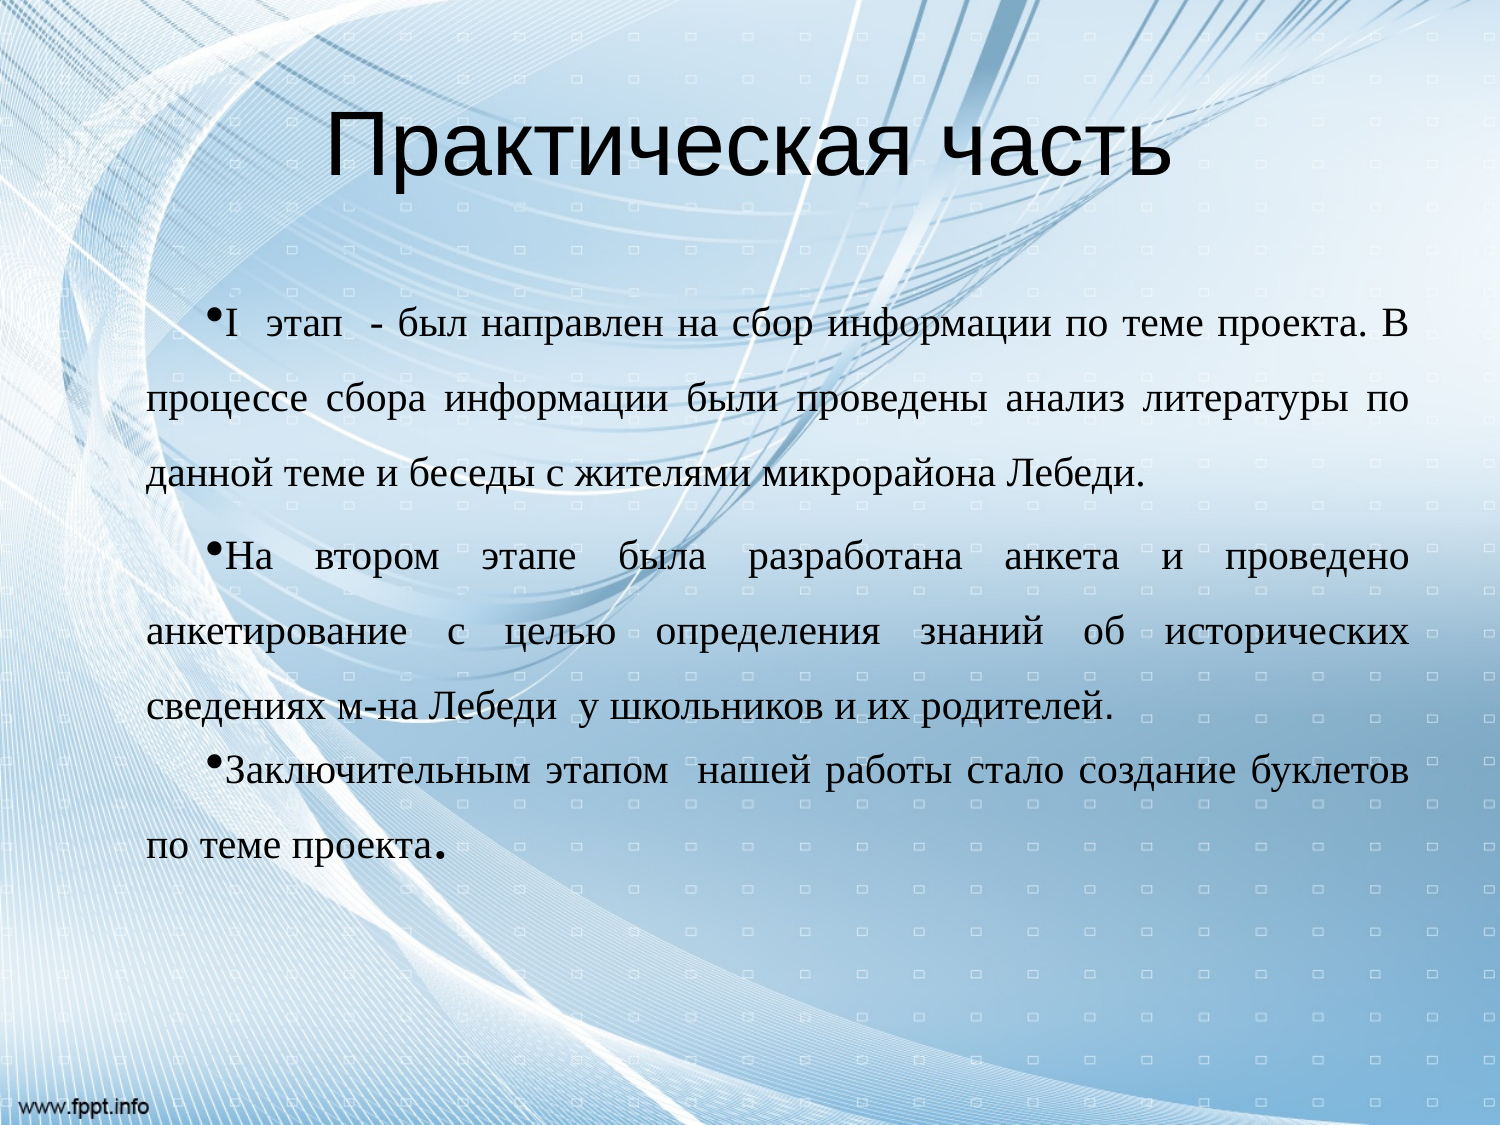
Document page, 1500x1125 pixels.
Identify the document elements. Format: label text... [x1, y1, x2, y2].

picture [0, 0, 1500, 1125]
text_box Практическая часть [75, 45, 1425, 233]
text_box I этап - был направлен на сбор информации по теме проекта. В процессе сбора информации были проведены анализ литературы по данной теме и беседы с жителями микрорайона Лебеди. На втором этапе была разработана анкета и проведено анкетирование с целью определения знаний об исторических сведениях м-на Лебеди у школьников и их родителей. Заключительным этапом нашей работы стало создание буклетов по теме проекта. [75, 262, 1425, 1005]
